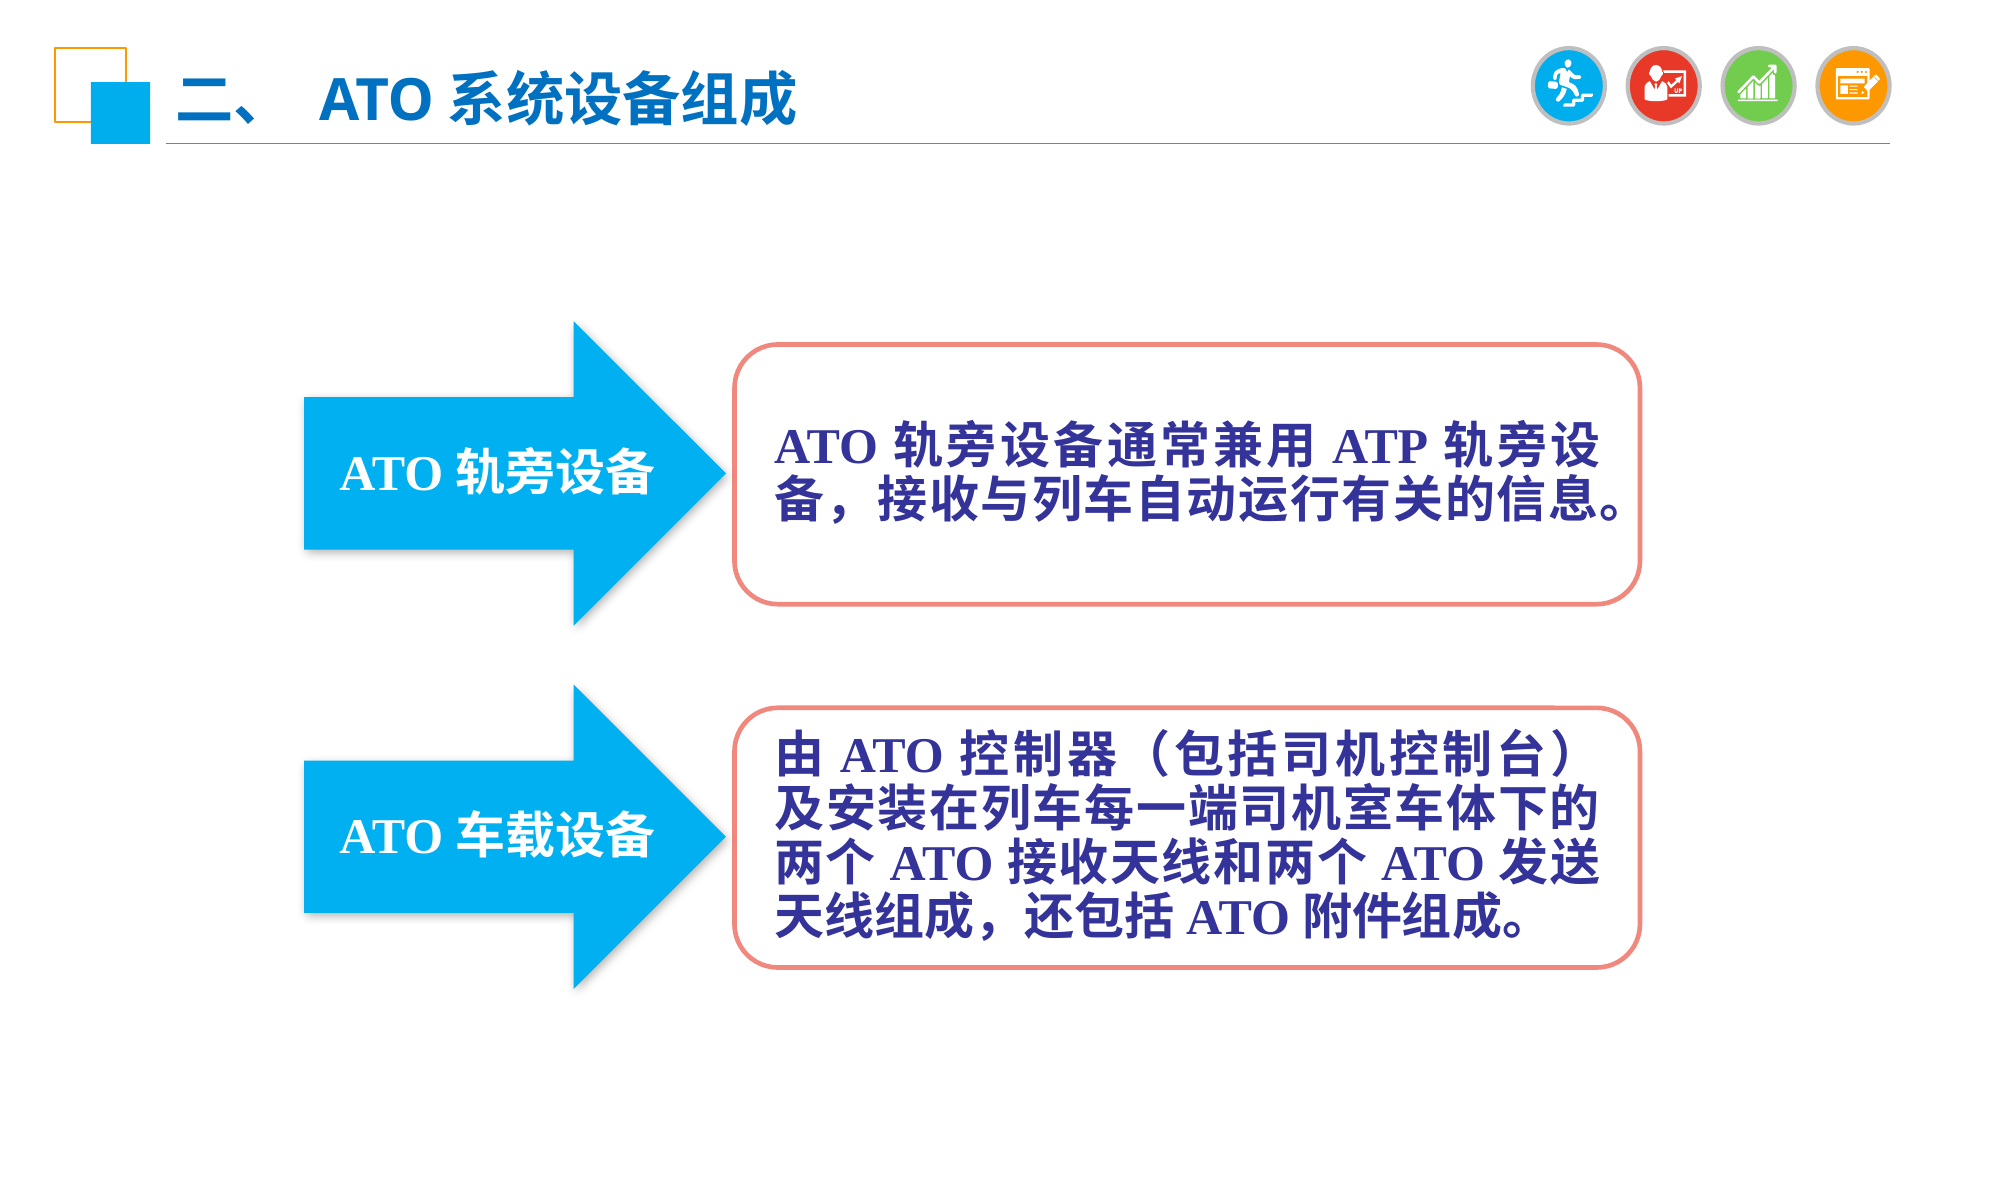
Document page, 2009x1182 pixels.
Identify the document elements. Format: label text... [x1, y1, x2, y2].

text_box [734, 344, 1641, 605]
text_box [303, 684, 727, 990]
text_box 二、 ATO系统设备组成 [154, 51, 818, 142]
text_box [734, 707, 1641, 968]
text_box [303, 320, 727, 626]
